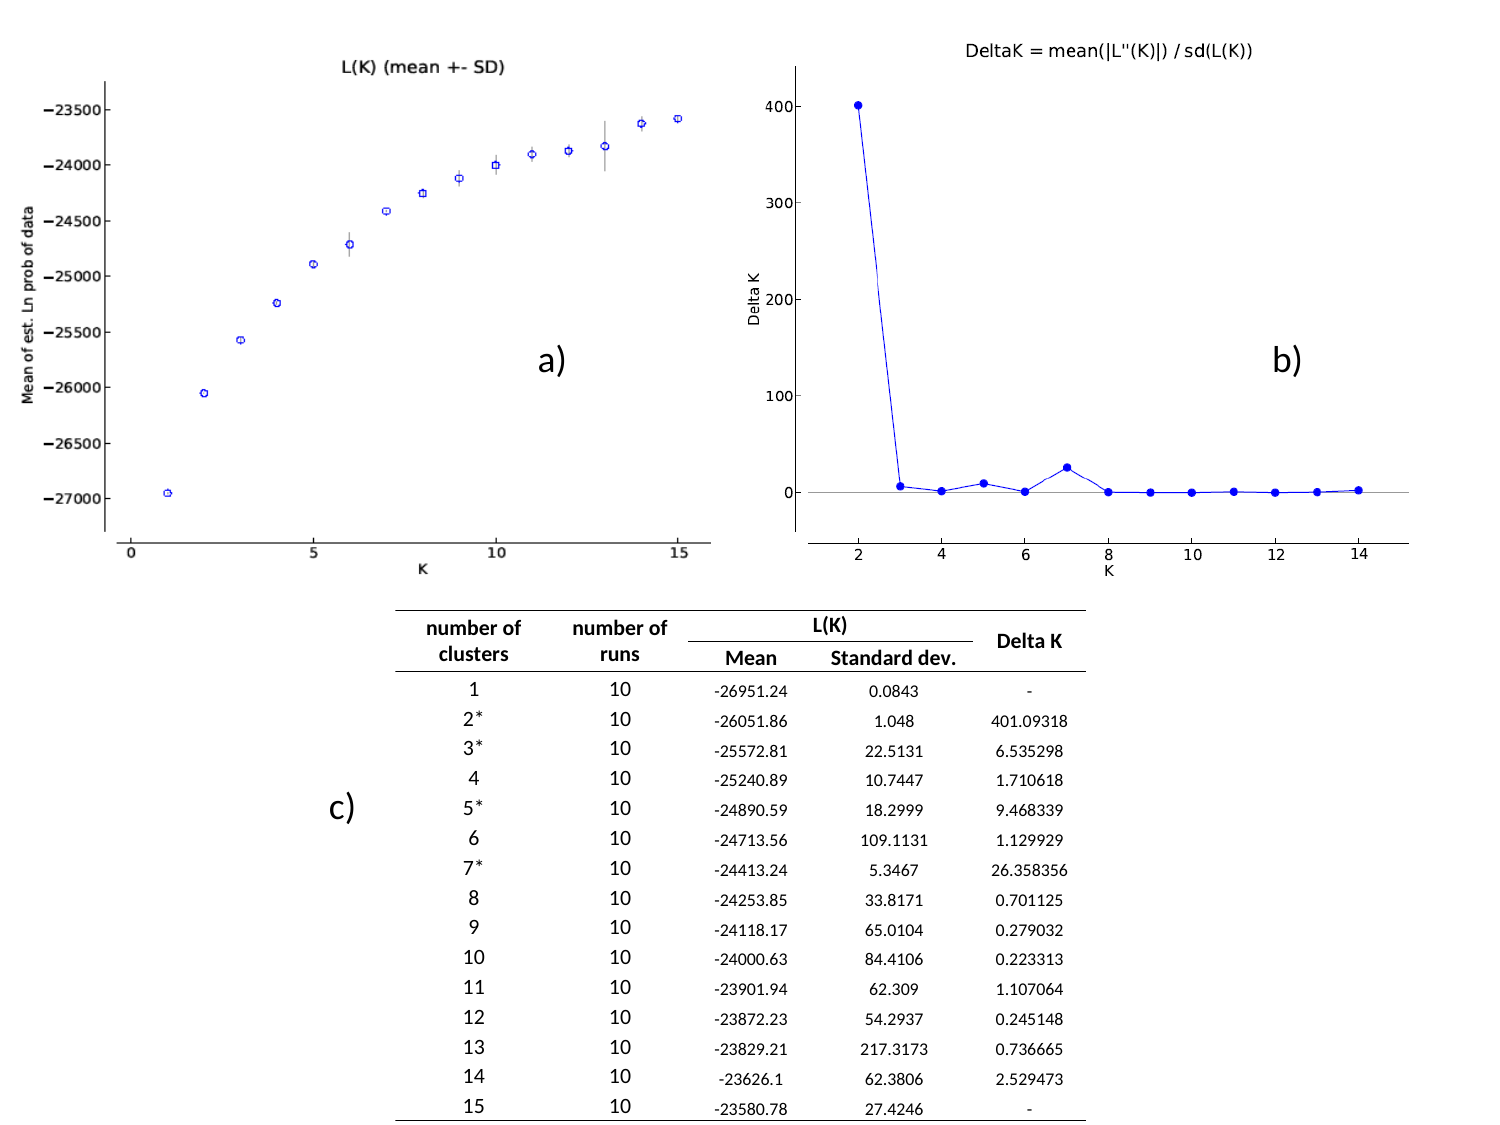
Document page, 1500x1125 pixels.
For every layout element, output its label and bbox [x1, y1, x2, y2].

text_box [17, 0, 1500, 1125]
